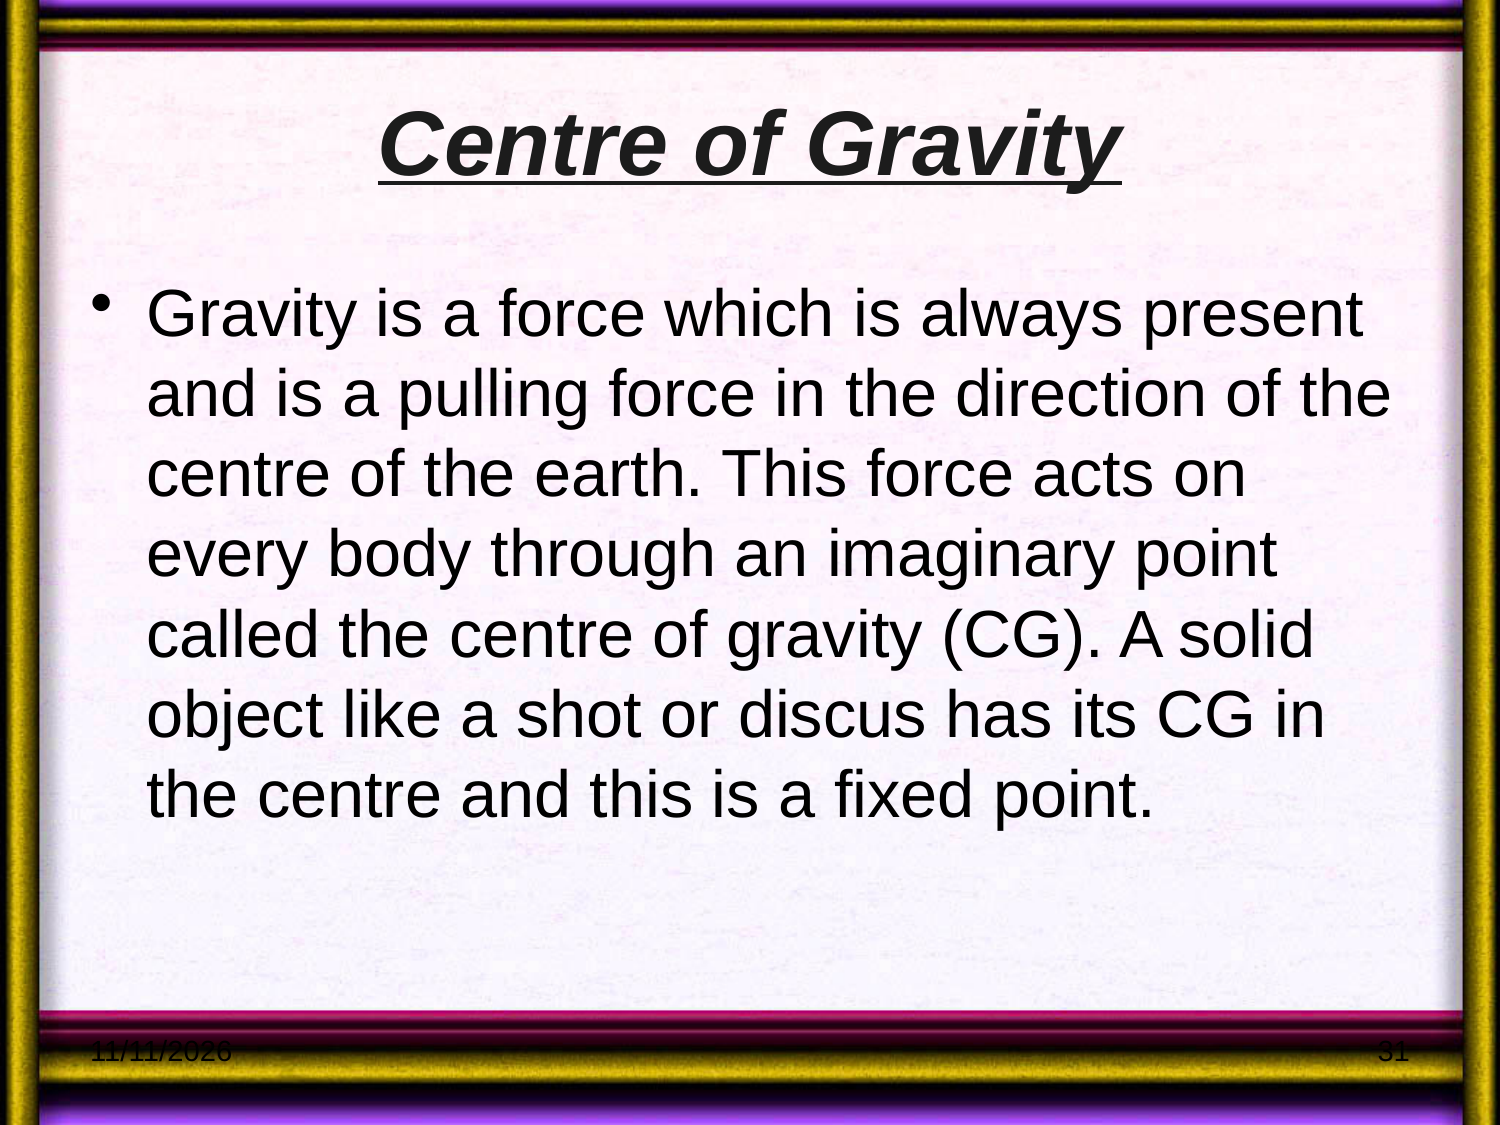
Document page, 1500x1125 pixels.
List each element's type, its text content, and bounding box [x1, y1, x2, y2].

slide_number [74, 1024, 426, 1103]
picture [0, 0, 1500, 1125]
list Gravity is a force which is always present and is a pulling force in the direction of the centre of the earth. This force acts on every body through an imaginary point called the centre of gravity (CG). A solid object like a shot or discus has its CG in the centre and this is a fixed point. [74, 262, 1426, 1006]
title Centre of Gravity [74, 44, 1426, 233]
slide_number 31 [1074, 1024, 1426, 1103]
